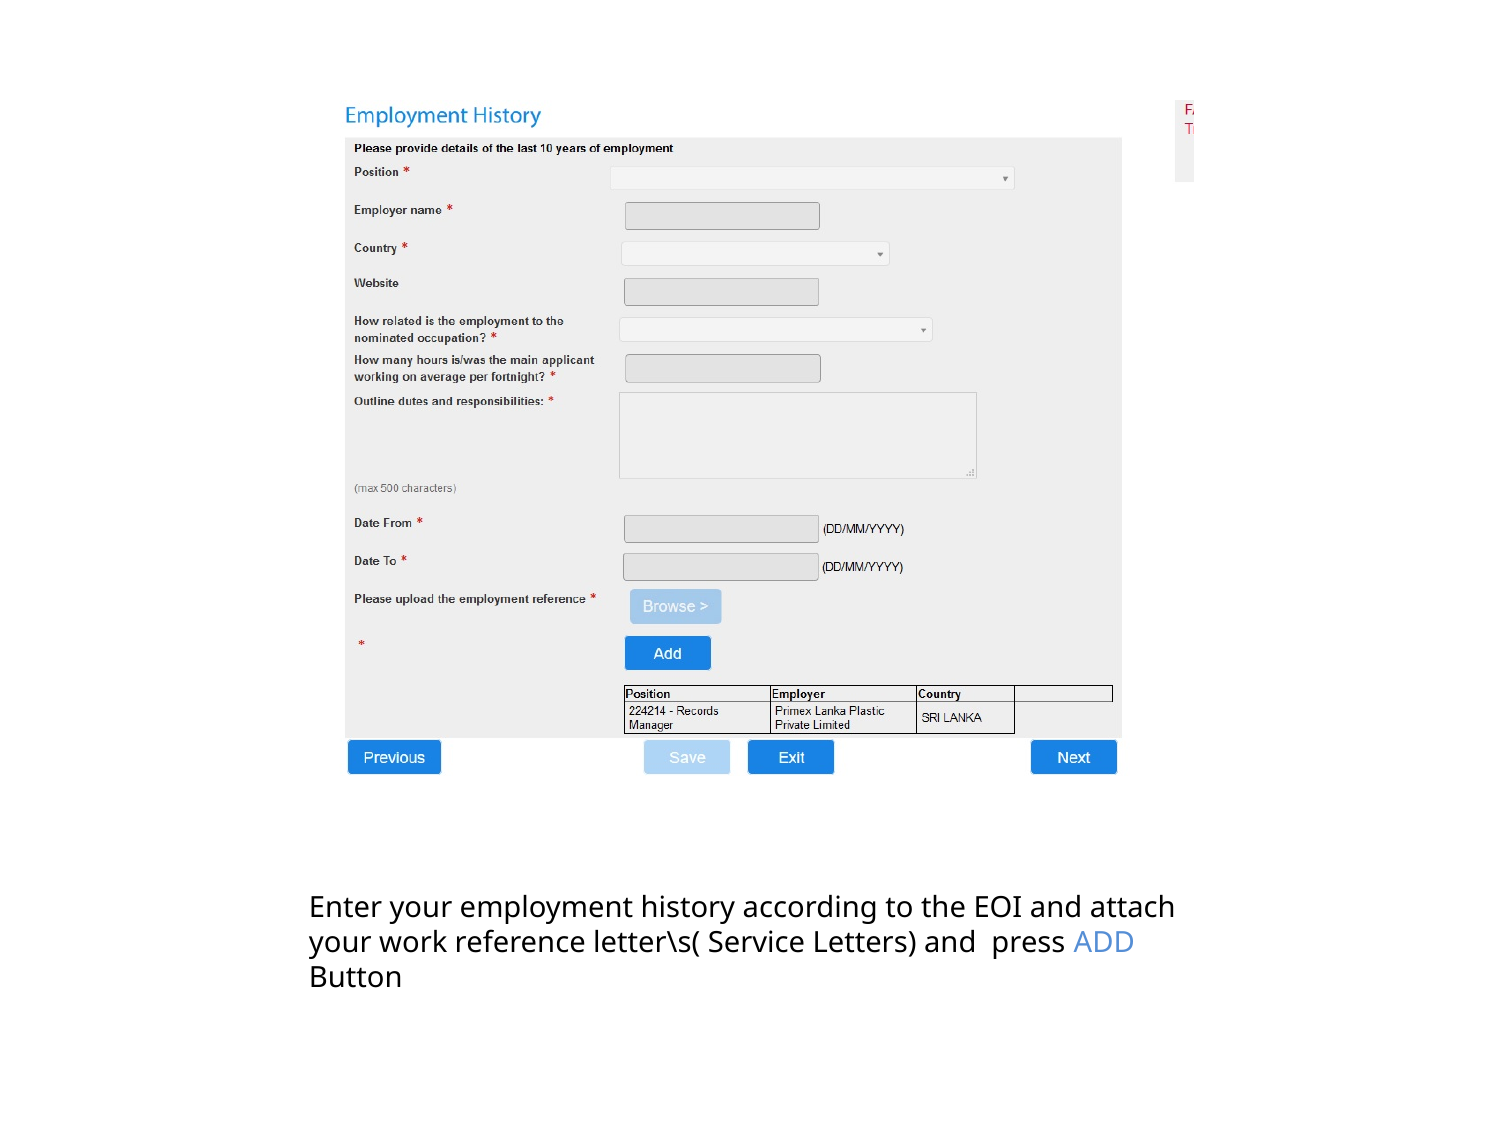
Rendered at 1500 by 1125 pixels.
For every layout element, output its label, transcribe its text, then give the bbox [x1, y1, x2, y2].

picture [293, 100, 1195, 776]
list Enter your employment history according to the EOI and attach your work reference letter\s( Service Letters) and press ADD Button [294, 880, 1194, 1013]
